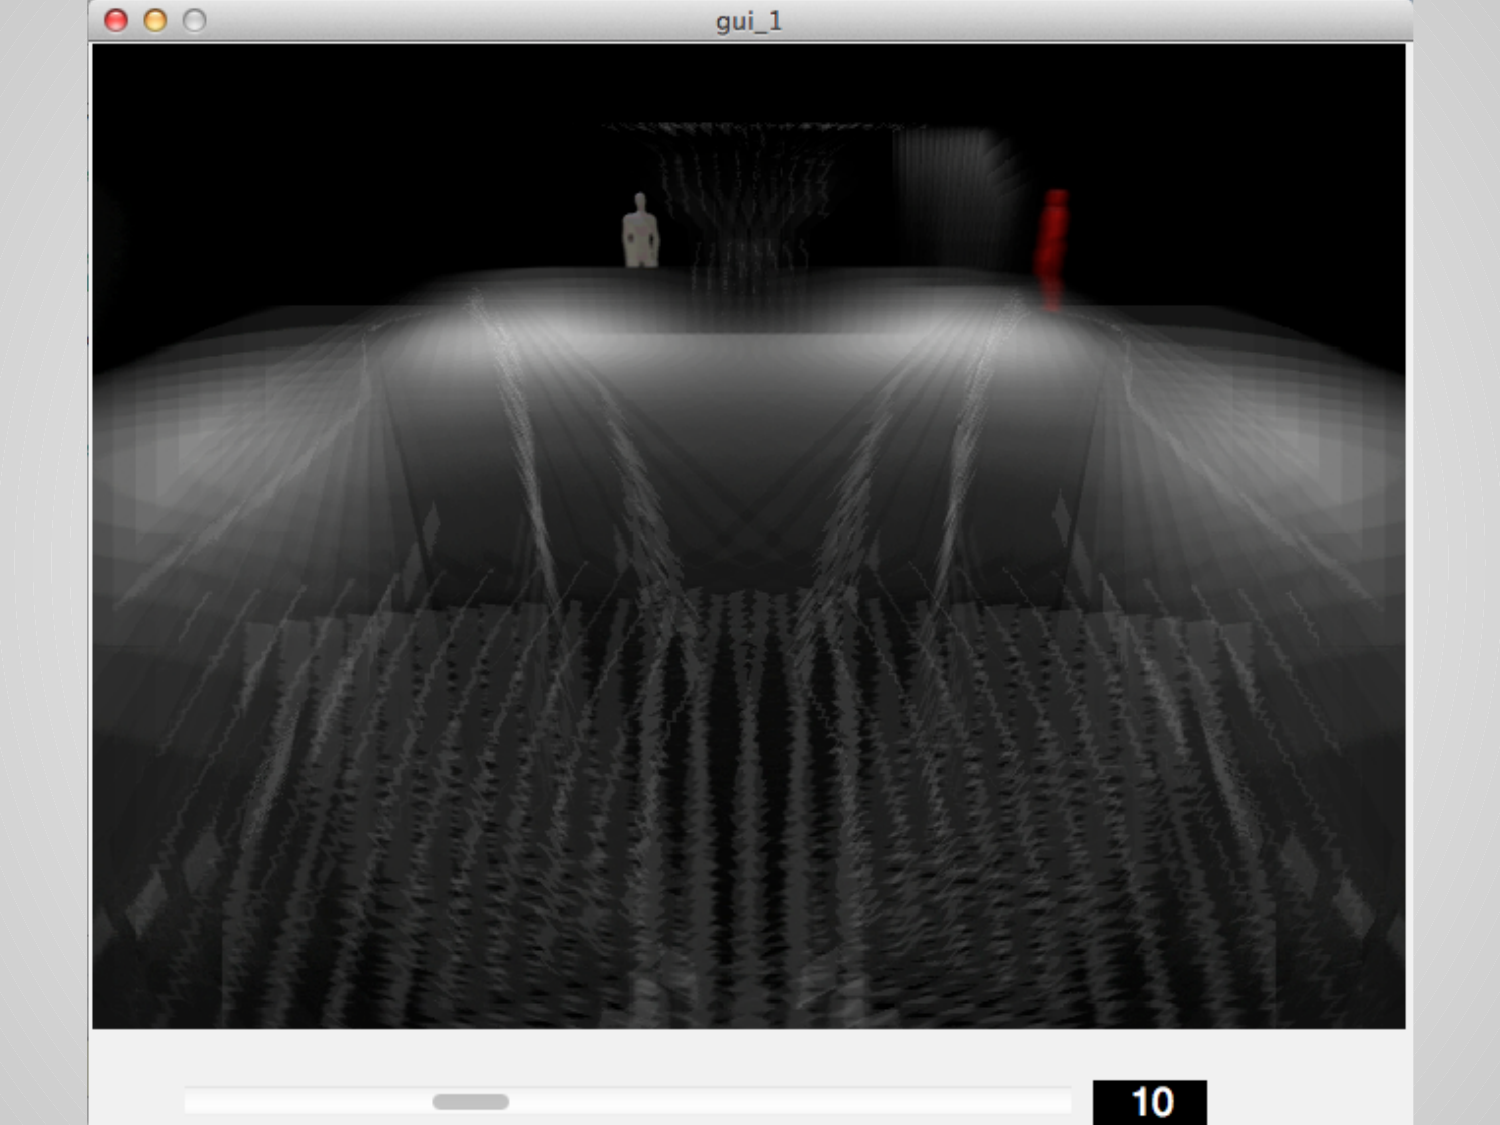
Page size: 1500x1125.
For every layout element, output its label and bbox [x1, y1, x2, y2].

text_box [87, 0, 1414, 1125]
